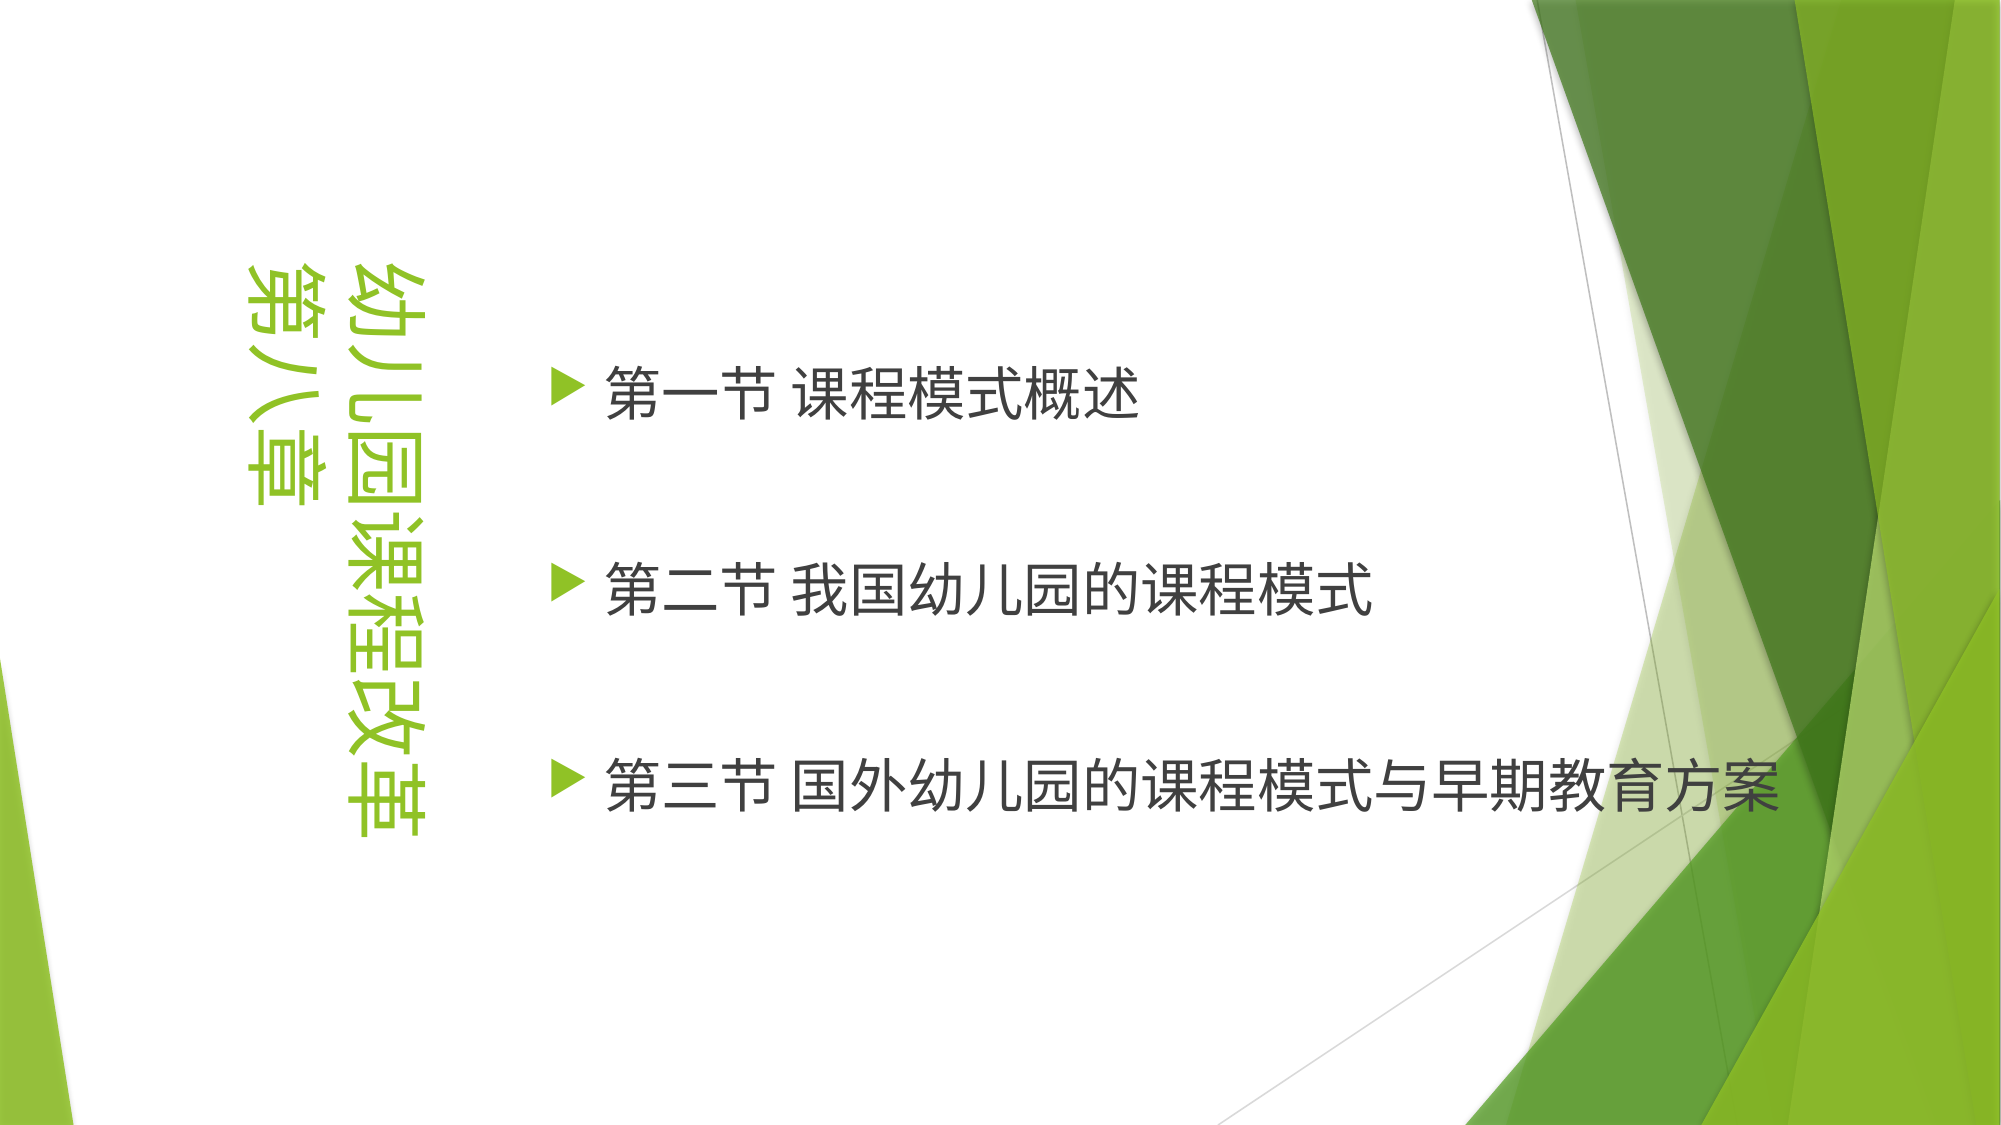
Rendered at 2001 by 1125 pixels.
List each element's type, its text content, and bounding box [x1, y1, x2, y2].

text_box 幼儿园课程改革 第八章 [214, 244, 447, 880]
list 第一节 课程模式概述 第二节 我国幼儿园的课程模式 第三节 国外幼儿园的课程模式与早期教育方案 [532, 244, 1814, 831]
